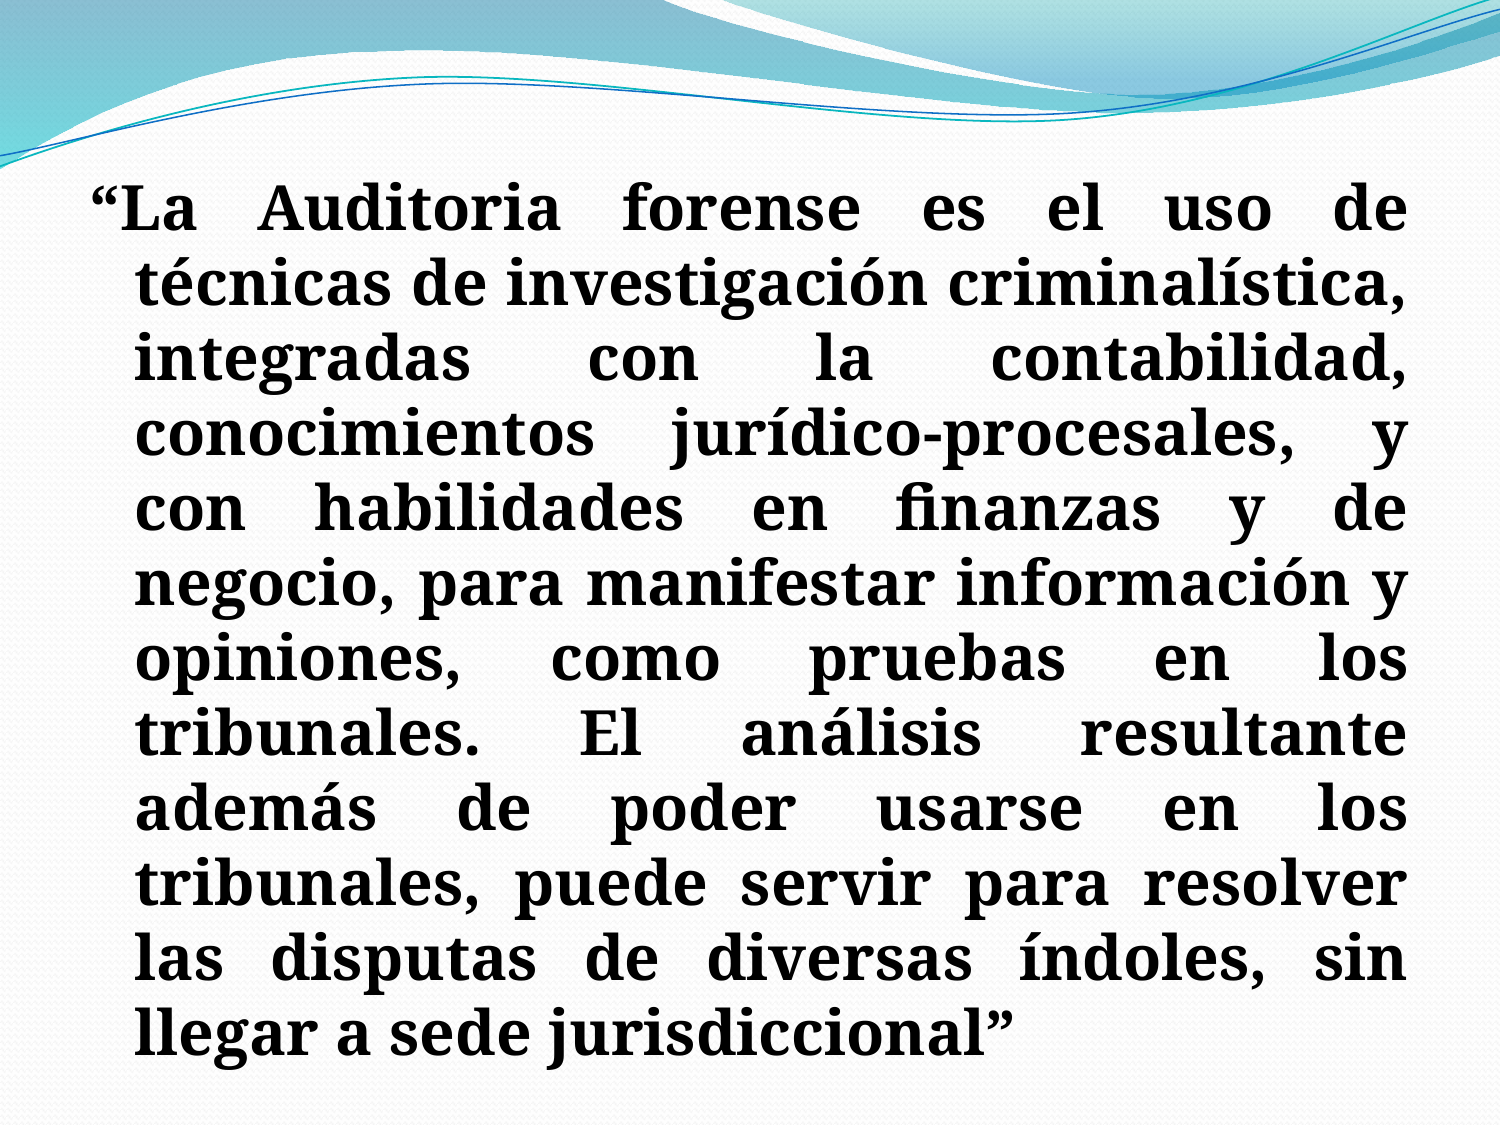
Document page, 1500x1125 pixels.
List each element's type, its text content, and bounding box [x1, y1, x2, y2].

list “La Auditoria forense es el uso de técnicas de investigación criminalística, integradas con la contabilidad, conocimientos jurídico-procesales, y con habilidades en finanzas y de negocio, para manifestar información y opiniones, como pruebas en los tribunales. El análisis resultante además de poder usarse en los tribunales, puede servir para resolver las disputas de diversas índoles, sin llegar a sede jurisdiccional” [75, 160, 1425, 1035]
